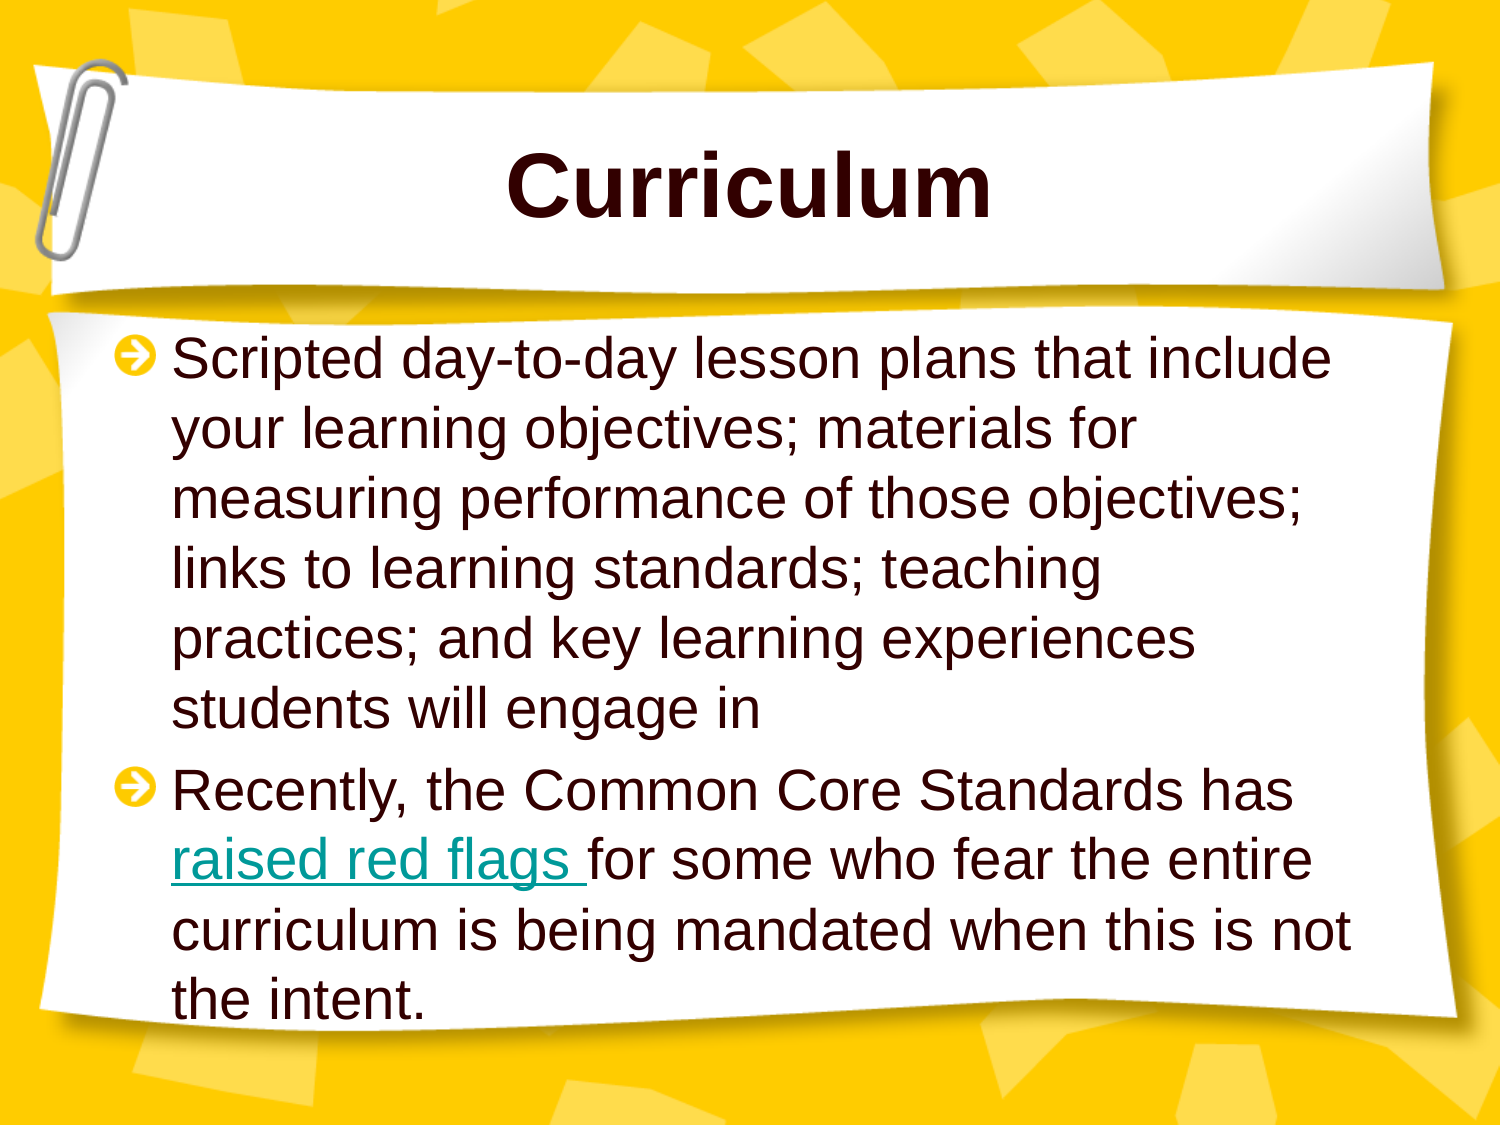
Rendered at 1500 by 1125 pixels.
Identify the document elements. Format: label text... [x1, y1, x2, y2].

title Curriculum [112, 87, 1388, 276]
picture [0, 0, 1500, 1125]
list Scripted day-to-day lesson plans that include your learning objectives; materials for measuring performance of those objectives; links to learning standards; teaching practices; and key learning experiences students will engage in Recently, the Common Core Standards has raised red flags for some who fear the entire curriculum is being mandated when this is not the intent. [99, 312, 1376, 988]
